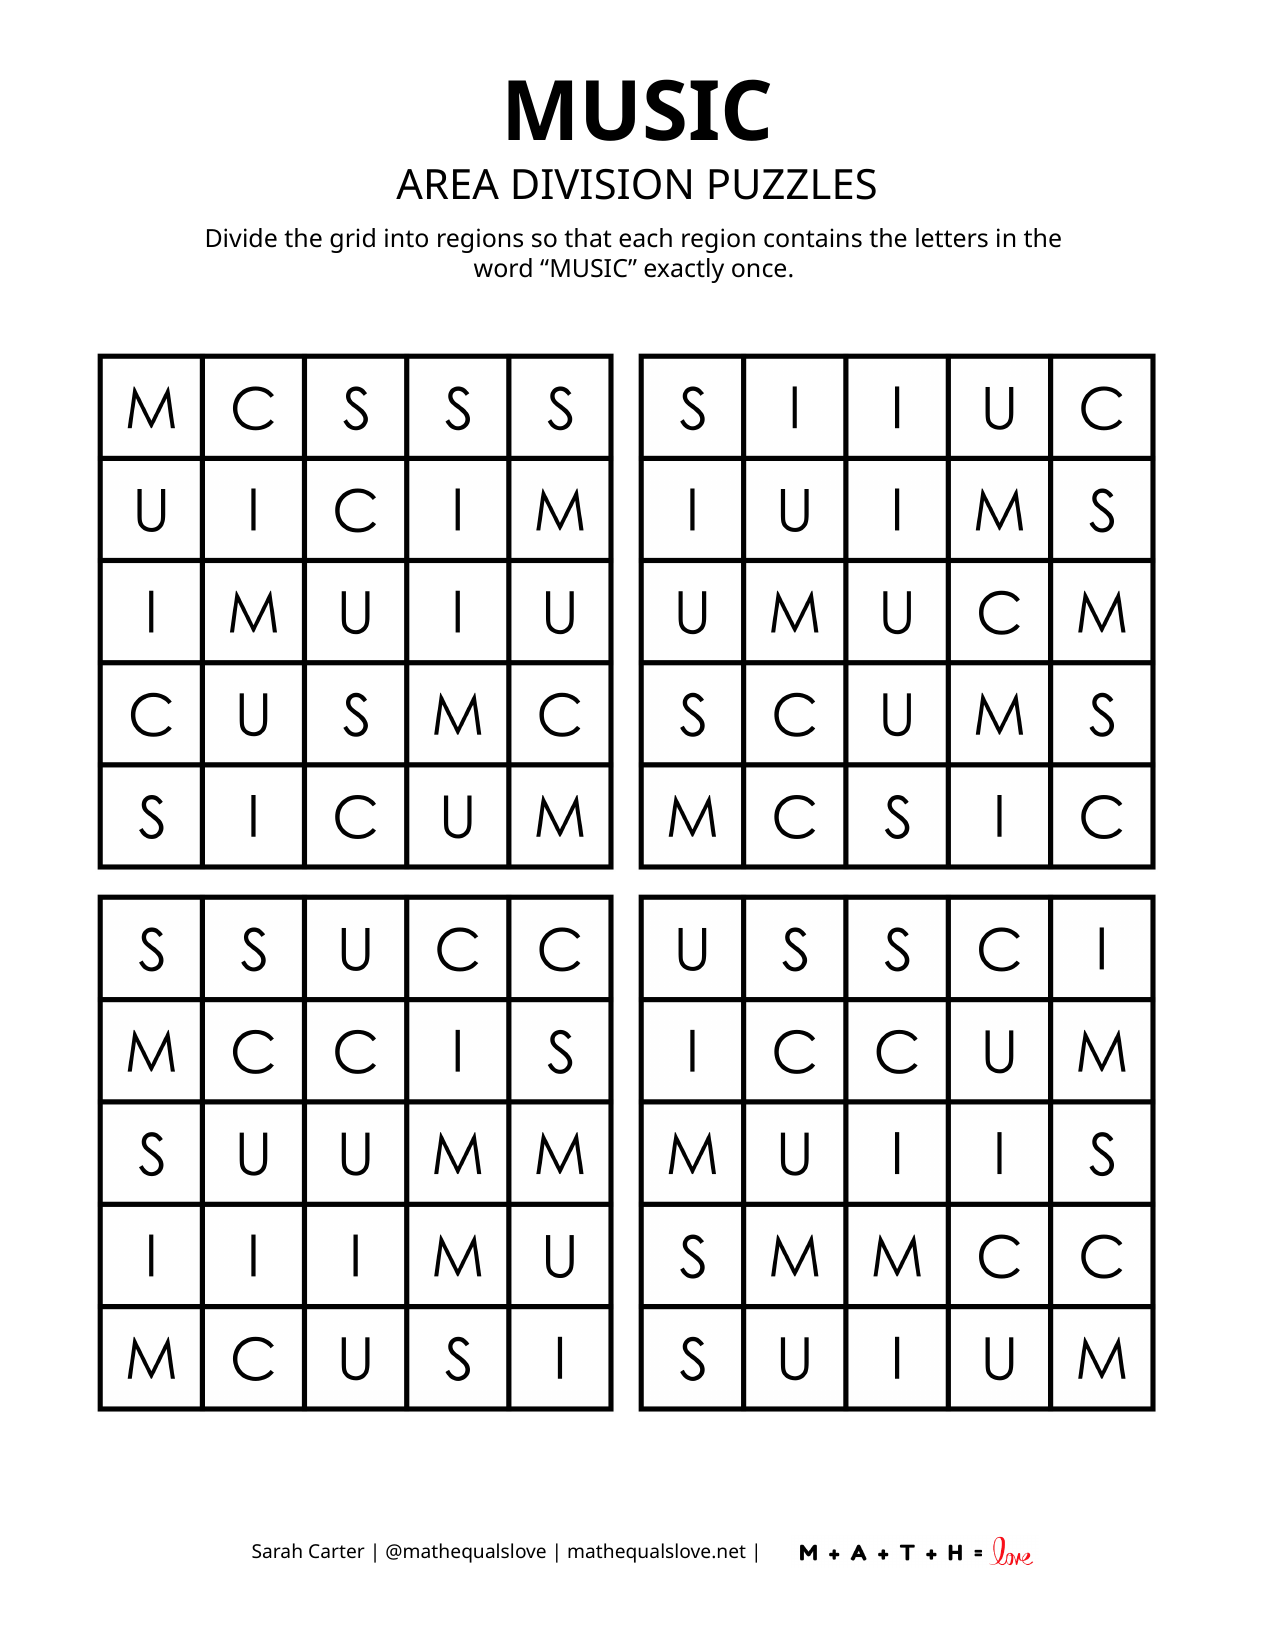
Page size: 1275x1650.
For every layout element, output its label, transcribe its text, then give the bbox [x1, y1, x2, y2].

picture [94, 892, 617, 1414]
picture [636, 350, 1158, 873]
text_box MUSIC AREA DIVISION PUZZLES [77, 50, 1198, 214]
picture [790, 1534, 1039, 1569]
picture [636, 892, 1158, 1414]
text_box Sarah Carter | @mathequalslove | mathequalslove.net | [236, 1532, 1071, 1570]
text_box Divide the grid into regions so that each region contains the letters in the word “MUSIC” exactly once. [0, 214, 1275, 290]
picture [94, 350, 617, 873]
